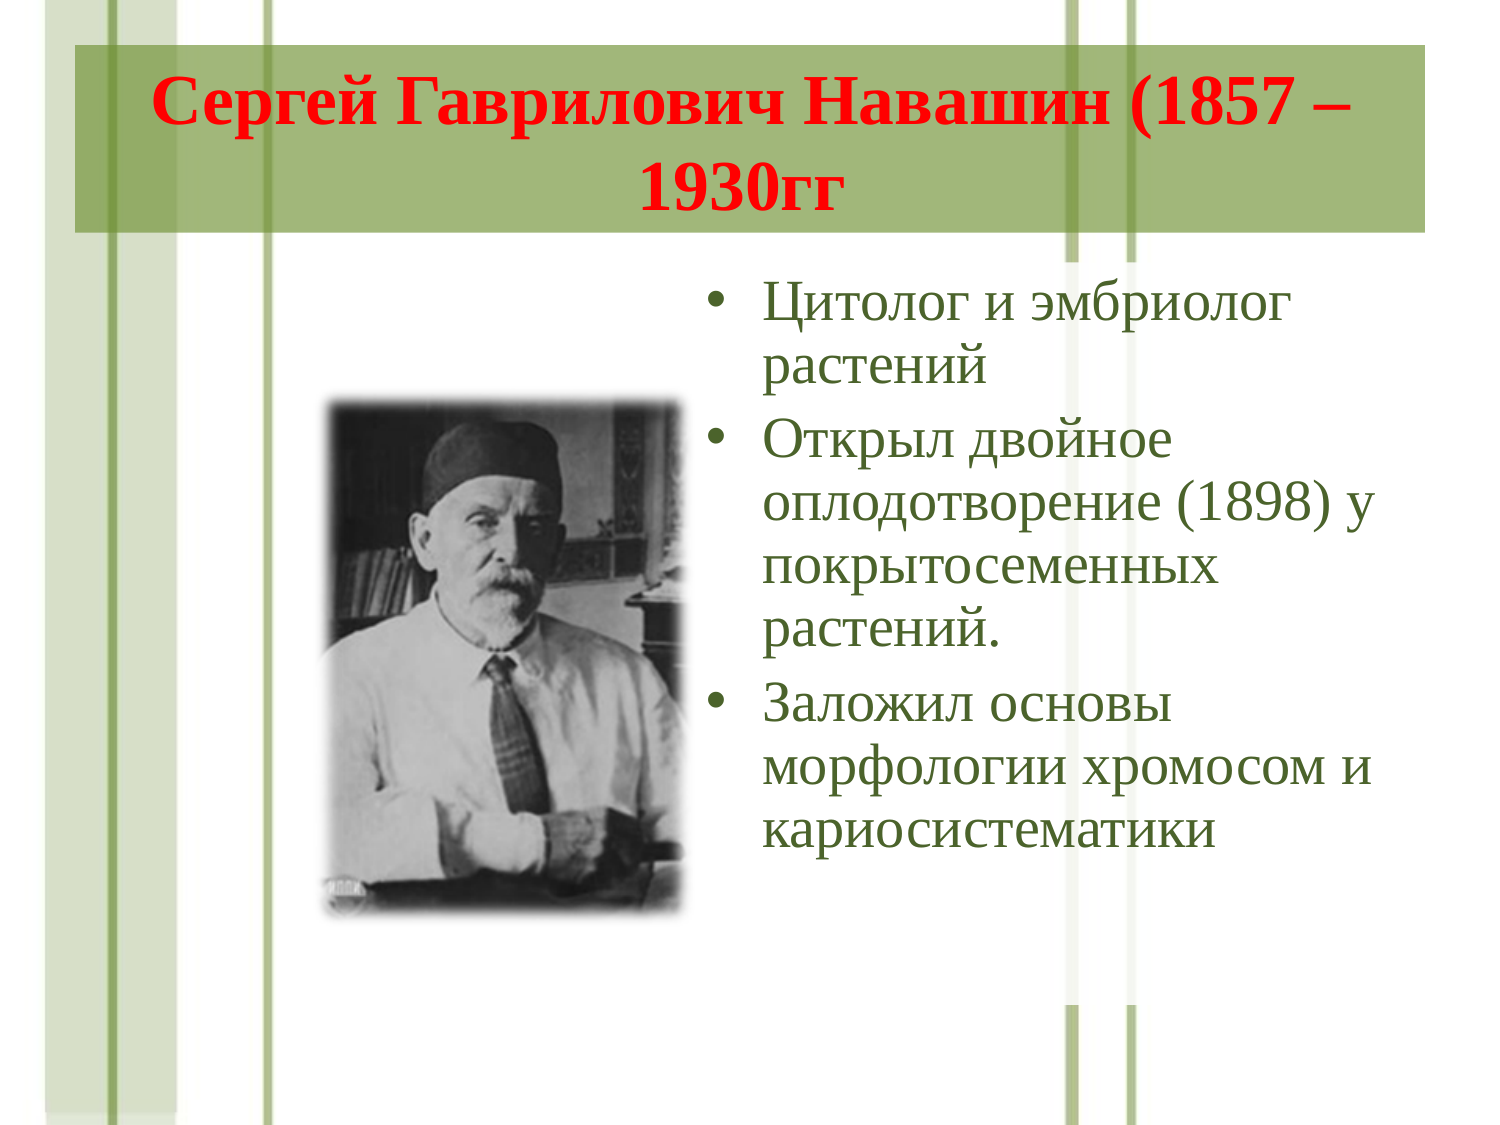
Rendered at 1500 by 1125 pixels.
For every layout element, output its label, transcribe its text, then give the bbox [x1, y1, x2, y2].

picture [0, 0, 1500, 1125]
list Цитолог и эмбриолог растений Открыл двойное оплодотворение (1898) у покрытосеменных растений. Заложил основы морфологии хромосом и кариосистематики [690, 262, 1426, 1006]
title Сергей Гаврилович Навашин (1857 – 1930гг [74, 44, 1426, 233]
